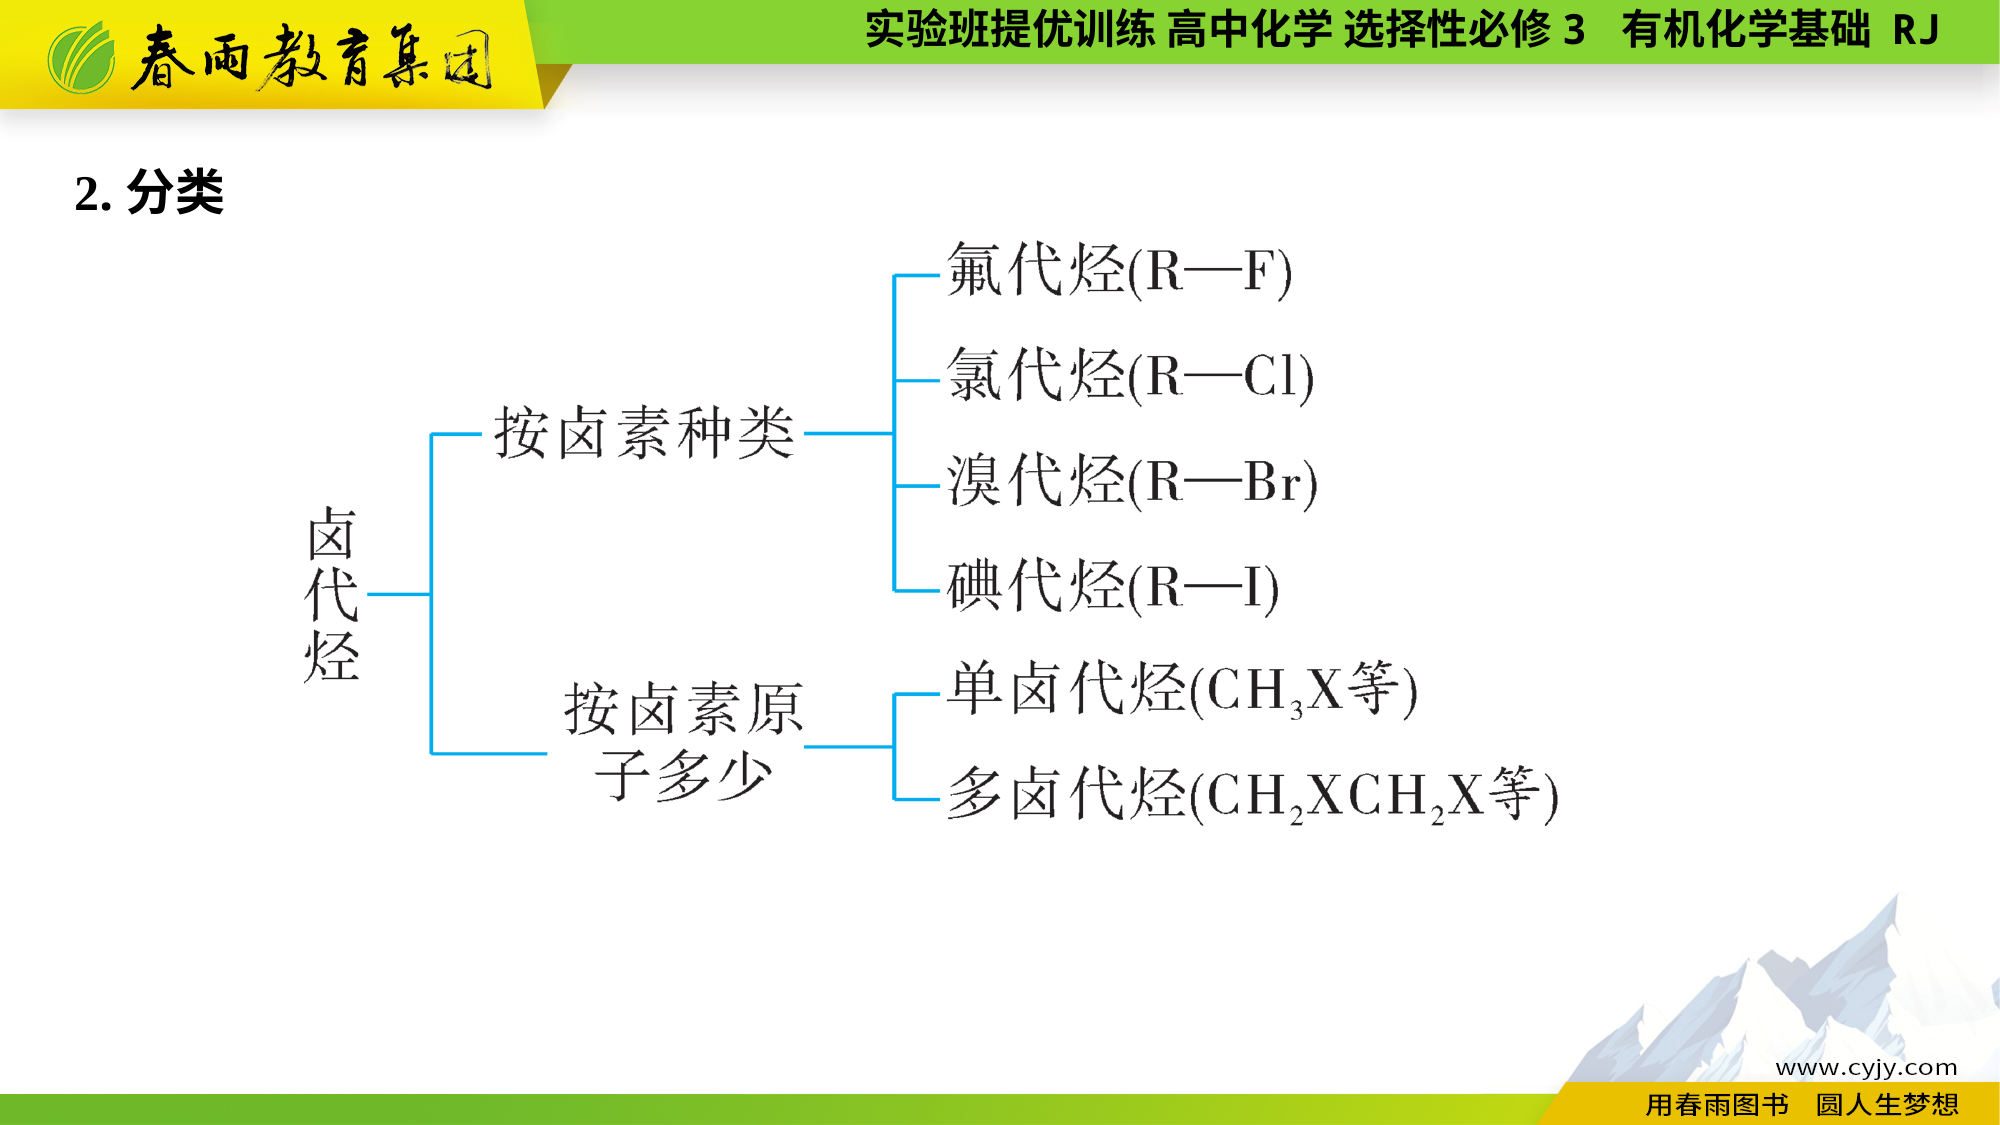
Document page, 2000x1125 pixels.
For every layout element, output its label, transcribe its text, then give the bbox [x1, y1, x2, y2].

picture [0, 0, 2000, 1125]
list 2.分类 [59, 122, 1944, 217]
